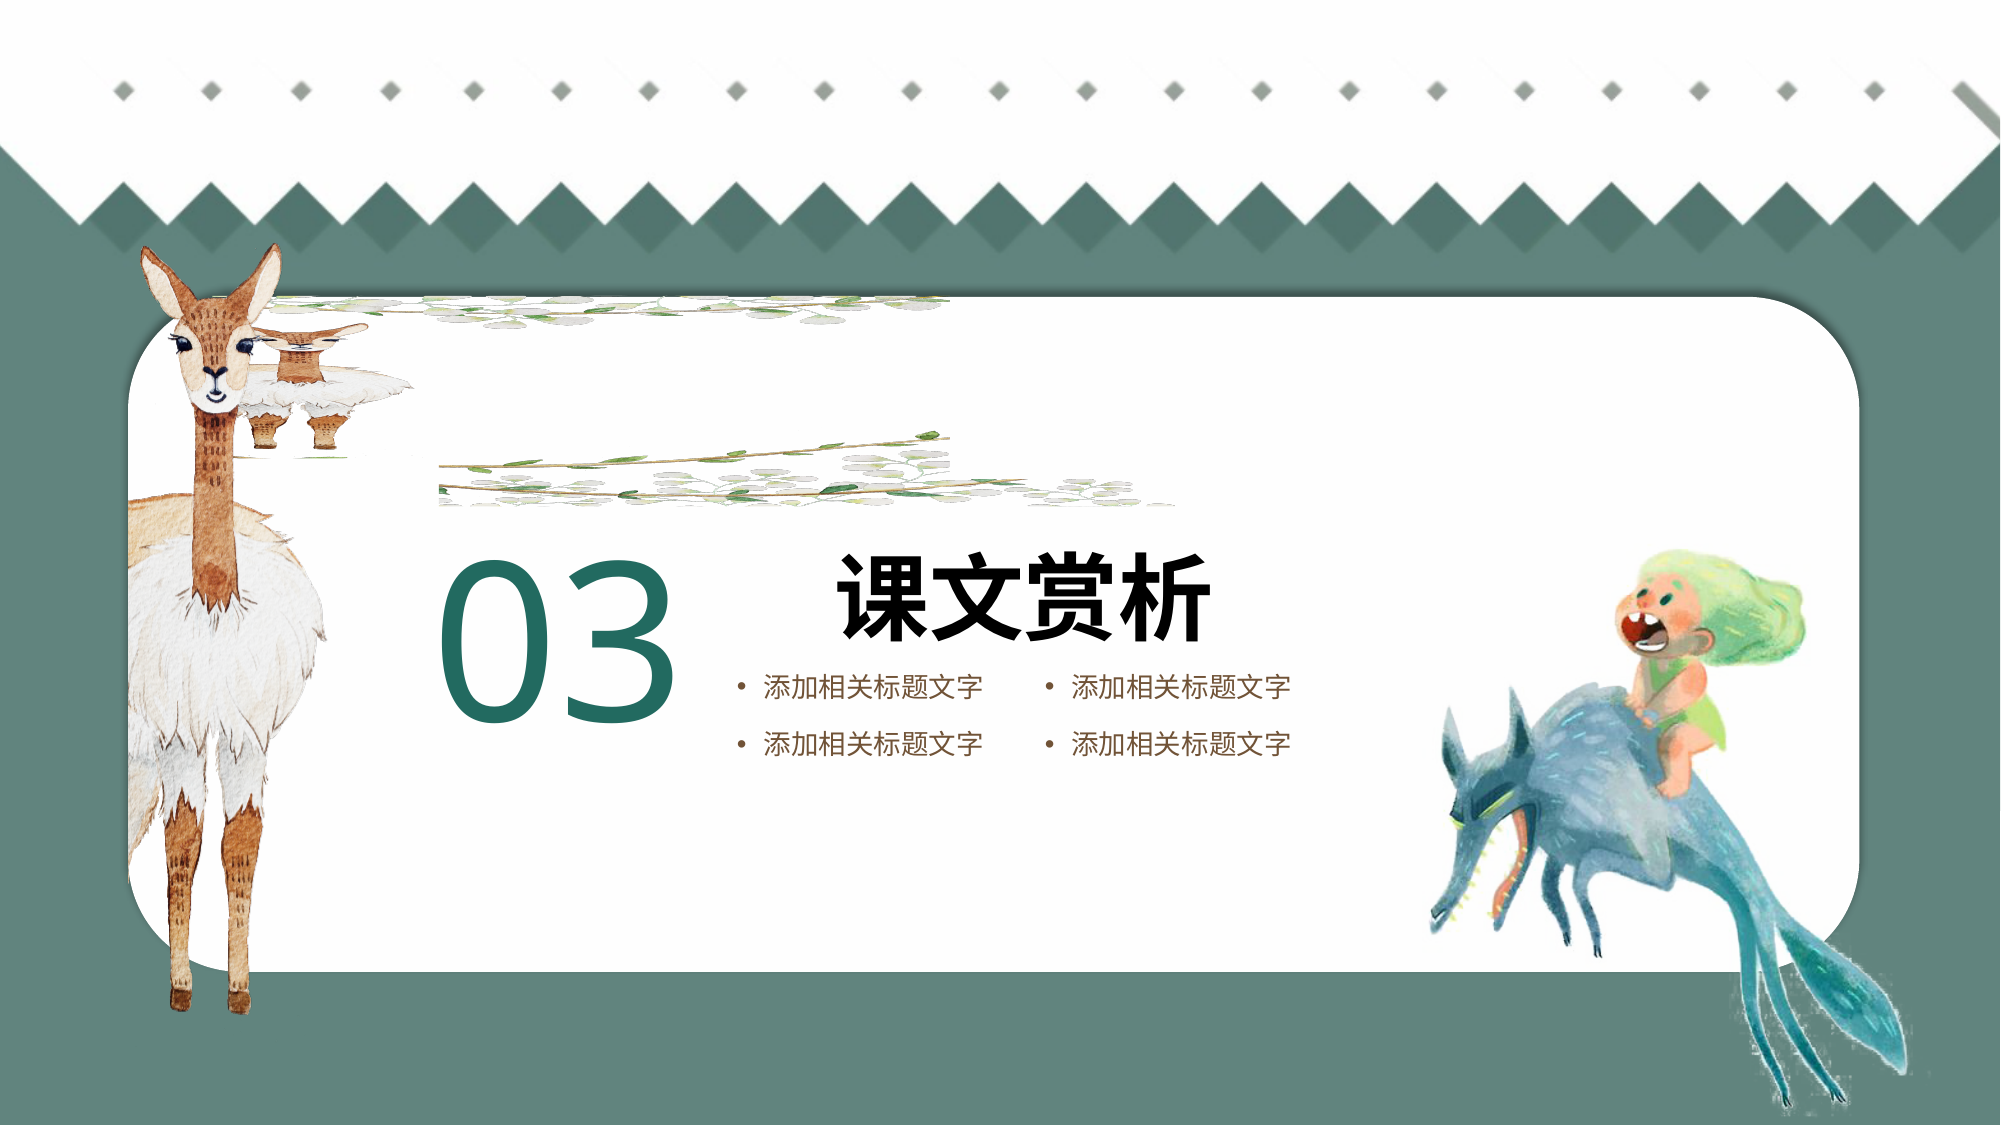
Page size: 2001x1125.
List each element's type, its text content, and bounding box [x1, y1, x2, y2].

text_box 添加相关标题文字 [722, 719, 1030, 768]
text_box 03 [414, 499, 704, 766]
text_box 添加相关标题文字 [1030, 662, 1415, 711]
text_box 课文赏析 [834, 538, 1518, 653]
text_box 添加相关标题文字 [722, 662, 1030, 711]
text_box 添加相关标题文字 [1030, 719, 1415, 768]
picture [0, 0, 2001, 1125]
